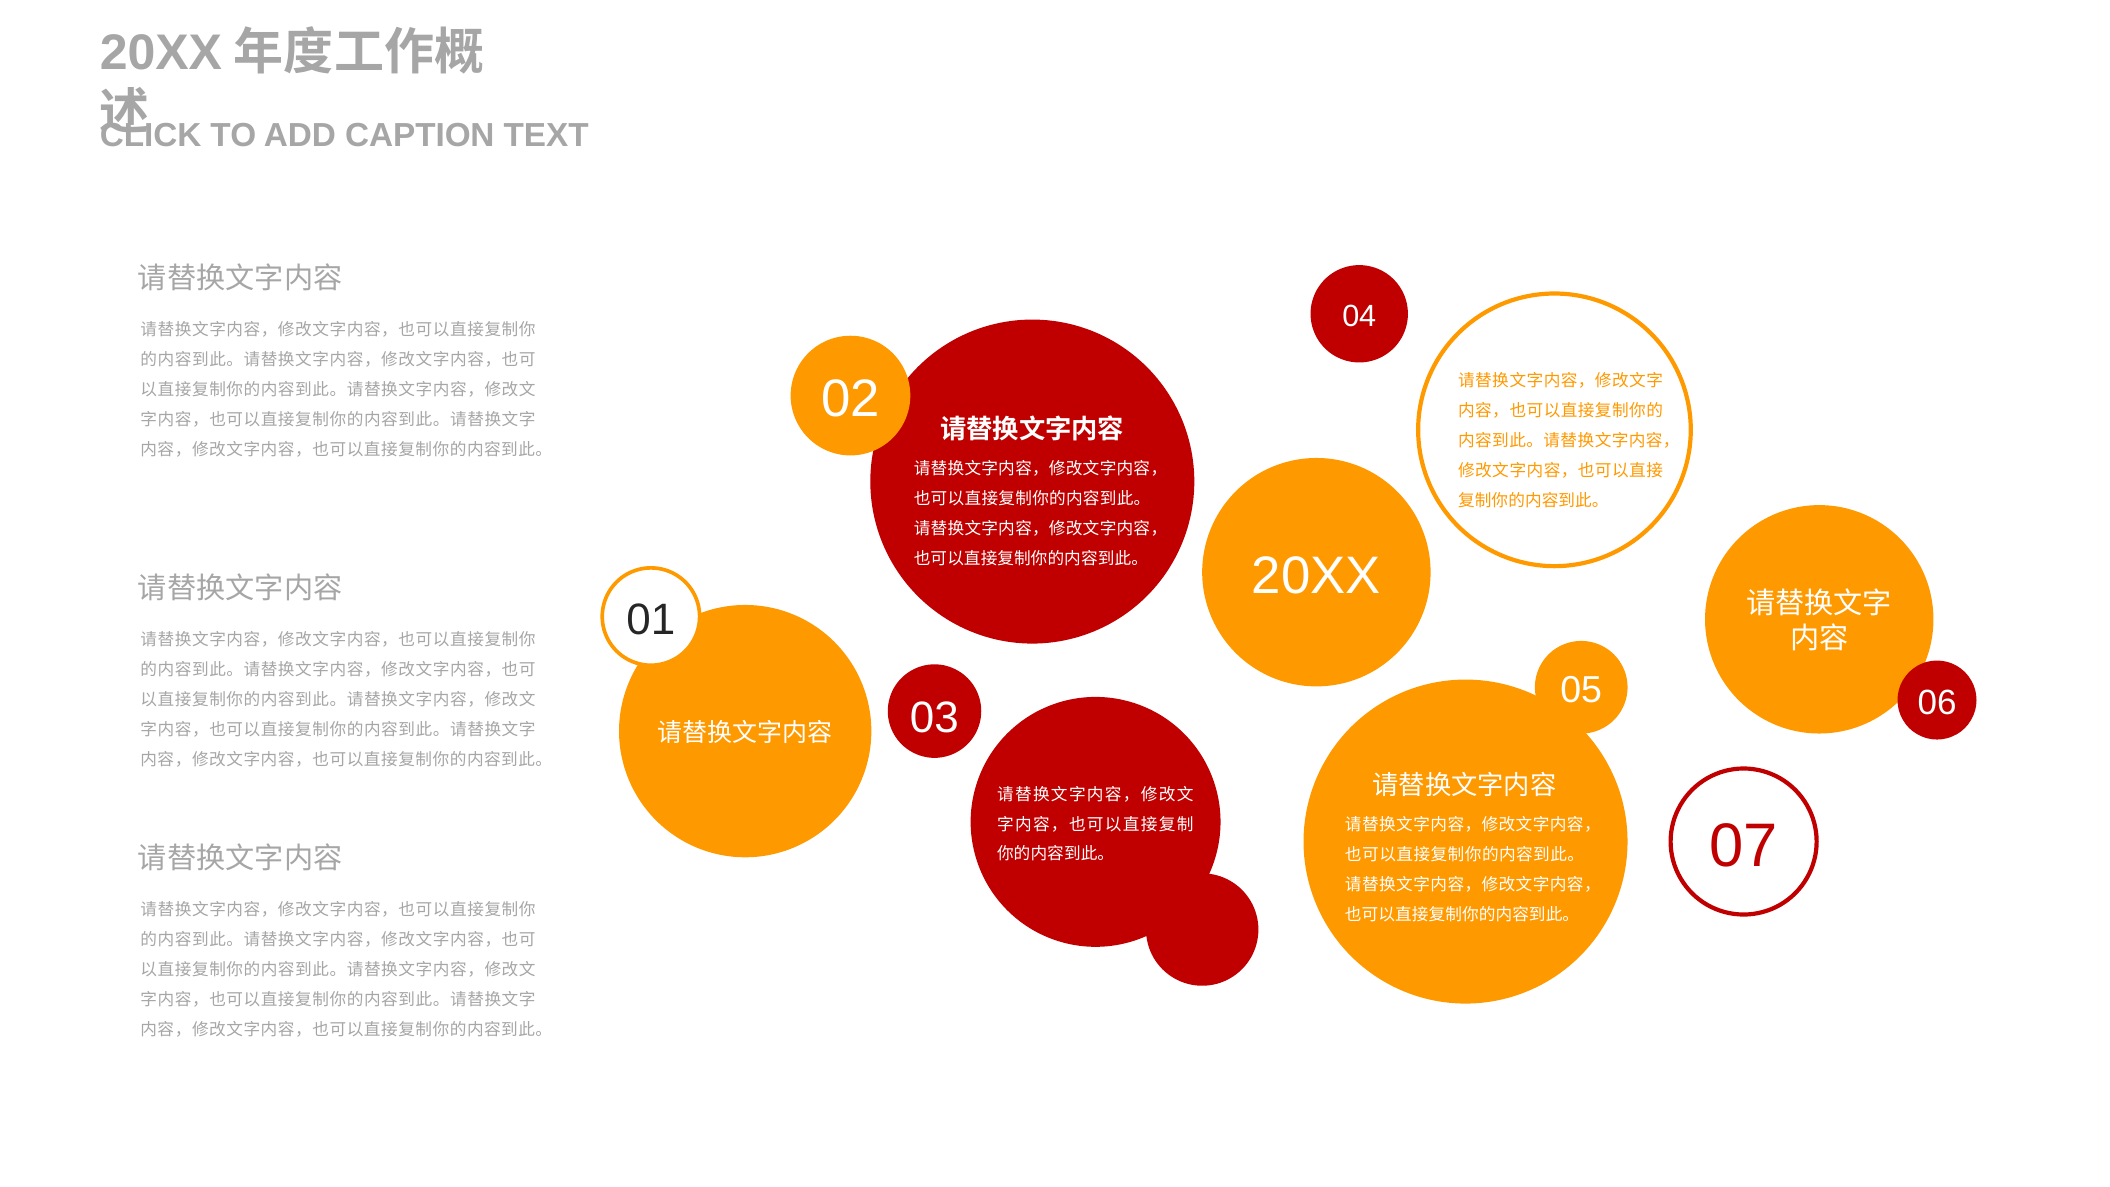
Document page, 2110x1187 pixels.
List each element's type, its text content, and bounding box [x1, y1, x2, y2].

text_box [870, 319, 1195, 644]
text_box 06 [1896, 659, 1978, 741]
text_box 04 [1309, 264, 1409, 364]
text_box 03 [886, 663, 983, 759]
text_box 请替换文字内容 [138, 839, 418, 875]
text_box 请替换文字内容 [1704, 504, 1935, 735]
text_box 请替换文字内容，修改文字内容，也可以直接复制你的内容到此。请替换文字内容，修改文字内容，也可以直接复制你的内容到此。请替换文字内容，修改文字内容，也可以直接复制你的内容到此。请替换文字内容，修改文字内容，也可以直接复制你的内容到此。 [140, 308, 537, 459]
text_box 20XX [1201, 456, 1432, 687]
text_box 请替换文字内容，修改文字内容，也可以直接复制你的内容到此。请替换文字内容，修改文字内容，也可以直接复制你的内容到此。 [1458, 359, 1664, 510]
text_box 20XX年度工作概述 [99, 19, 534, 113]
text_box 请替换文字内容 [617, 603, 873, 859]
text_box 02 [789, 334, 870, 457]
text_box [969, 695, 1222, 948]
text_box 05 [1534, 639, 1629, 695]
text_box 请替换文字内容，修改文字内容，也可以直接复制你的内容到此。请替换文字内容，修改文字内容，也可以直接复制你的内容到此。请替换文字内容，修改文字内容，也可以直接复制你的内容到此。请替换文字内容，修改文字内容，也可以直接复制你的内容到此。 [140, 888, 537, 1039]
text_box [1417, 292, 1692, 568]
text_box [1303, 679, 1628, 1004]
text_box 07 [1669, 767, 1818, 916]
text_box 请替换文字内容，修改文字内容，也可以直接复制你的内容到此。 [997, 773, 1194, 864]
text_box 请替换文字内容 [138, 569, 418, 605]
text_box 01 [601, 566, 701, 667]
text_box 请替换文字内容 [138, 259, 418, 295]
text_box [1144, 872, 1260, 987]
text_box CLICK TO ADD CAPTION TEXT [99, 113, 629, 154]
text_box 请替换文字内容，修改文字内容，也可以直接复制你的内容到此。请替换文字内容，修改文字内容，也可以直接复制你的内容到此。请替换文字内容，修改文字内容，也可以直接复制你的内容到此。请替换文字内容，修改文字内容，也可以直接复制你的内容到此。 [140, 618, 537, 769]
